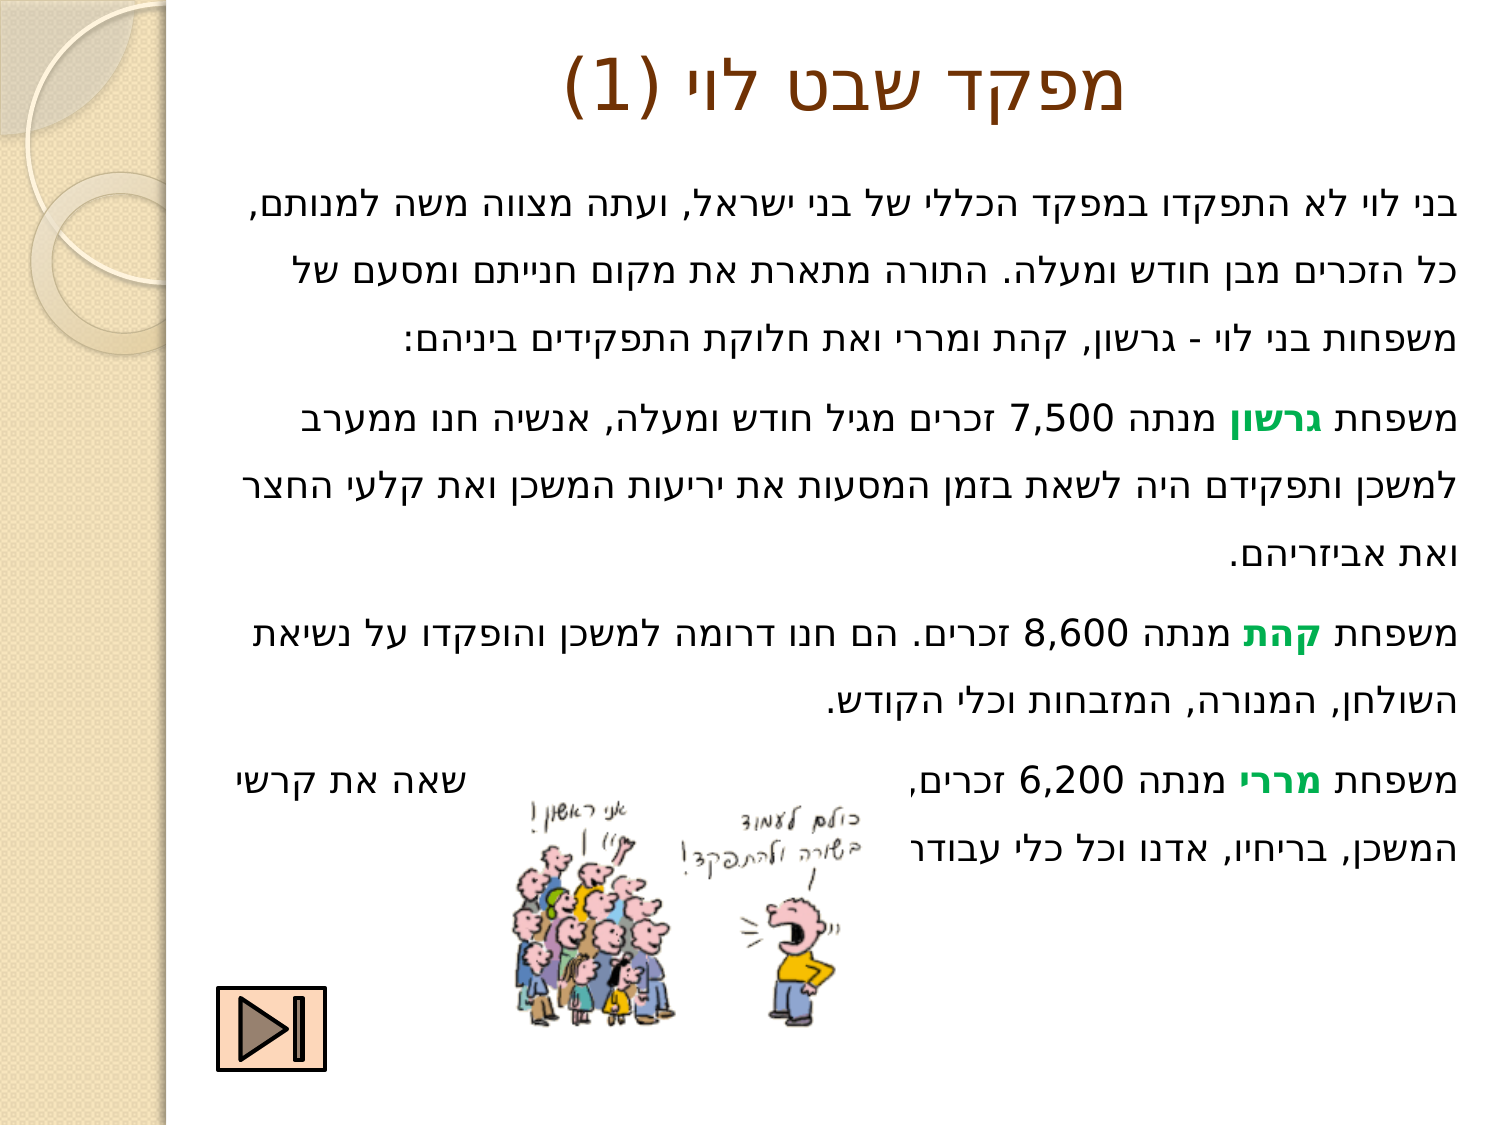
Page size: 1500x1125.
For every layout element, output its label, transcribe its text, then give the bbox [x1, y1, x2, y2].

title מפקד שבט לוי (1) [230, 30, 1461, 149]
picture [466, 758, 911, 1068]
list בני לוי לא התפקדו במפקד הכללי של בני ישראל, ועתה מצווה משה למנותם, כל הזכרים מבן חודש ומעלה. התורה מתארת את מקום חנייתם ומסעם של משפחות בני לוי - גרשון, קהת ומררי ואת חלוקת התפקידים ביניהם: משפחת גרשון מנתה 7,500 זכרים מגיל חודש ומעלה, אנשיה חנו ממערב למשכן ותפקידם היה לשאת בזמן המסעות את יריעות המשכן ואת קלעי החצר ואת אביזריהם. משפחת קהת מנתה 8,600 זכרים. הם חנו דרומה למשכן והופקדו על נשיאת השולחן, המנורה, המזבחות וכלי הקודש. משפחת מררי מנתה 6,200 זכרים, היא חנתה צפונית למשכן ונשאה את קרשי המשכן, בריחיו, אדנו וכל כלי עבודתו בזמן המסעות. [183, 149, 1474, 892]
text_box [216, 986, 327, 1072]
